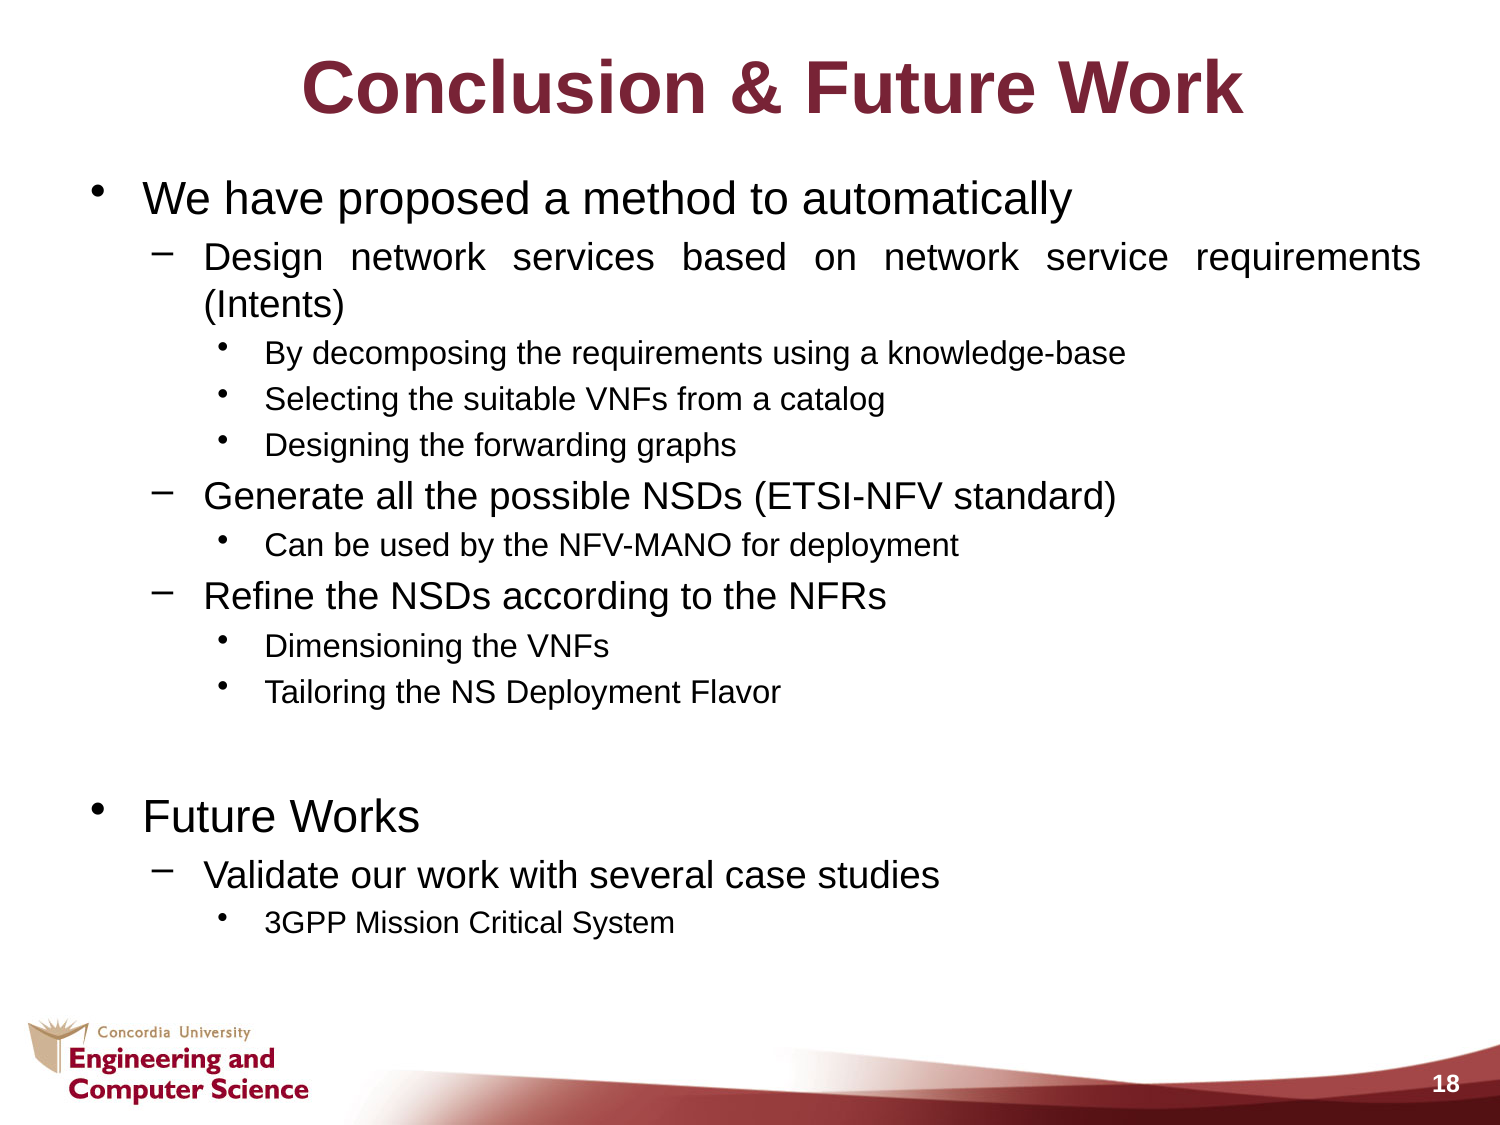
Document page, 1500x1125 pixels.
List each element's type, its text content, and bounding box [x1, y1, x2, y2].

title Conclusion & Future Work [135, 30, 1411, 150]
slide_number 18 [1387, 1052, 1475, 1113]
picture [0, 0, 1500, 1125]
list We have proposed a method to automatically Design network services based on network service requirements (Intents) By decomposing the requirements using a knowledge-base Selecting the suitable VNFs from a catalog Designing the forwarding graphs Generate all the possible NSDs (ETSI-NFV standard) Can be used by the NFV-MANO for deployment Refine the NSDs according to the NFRs Dimensioning the VNFs Tailoring the NS Deployment Flavor Future Works Validate our work with several case studies 3GPP Mission Critical System [74, 160, 1438, 952]
